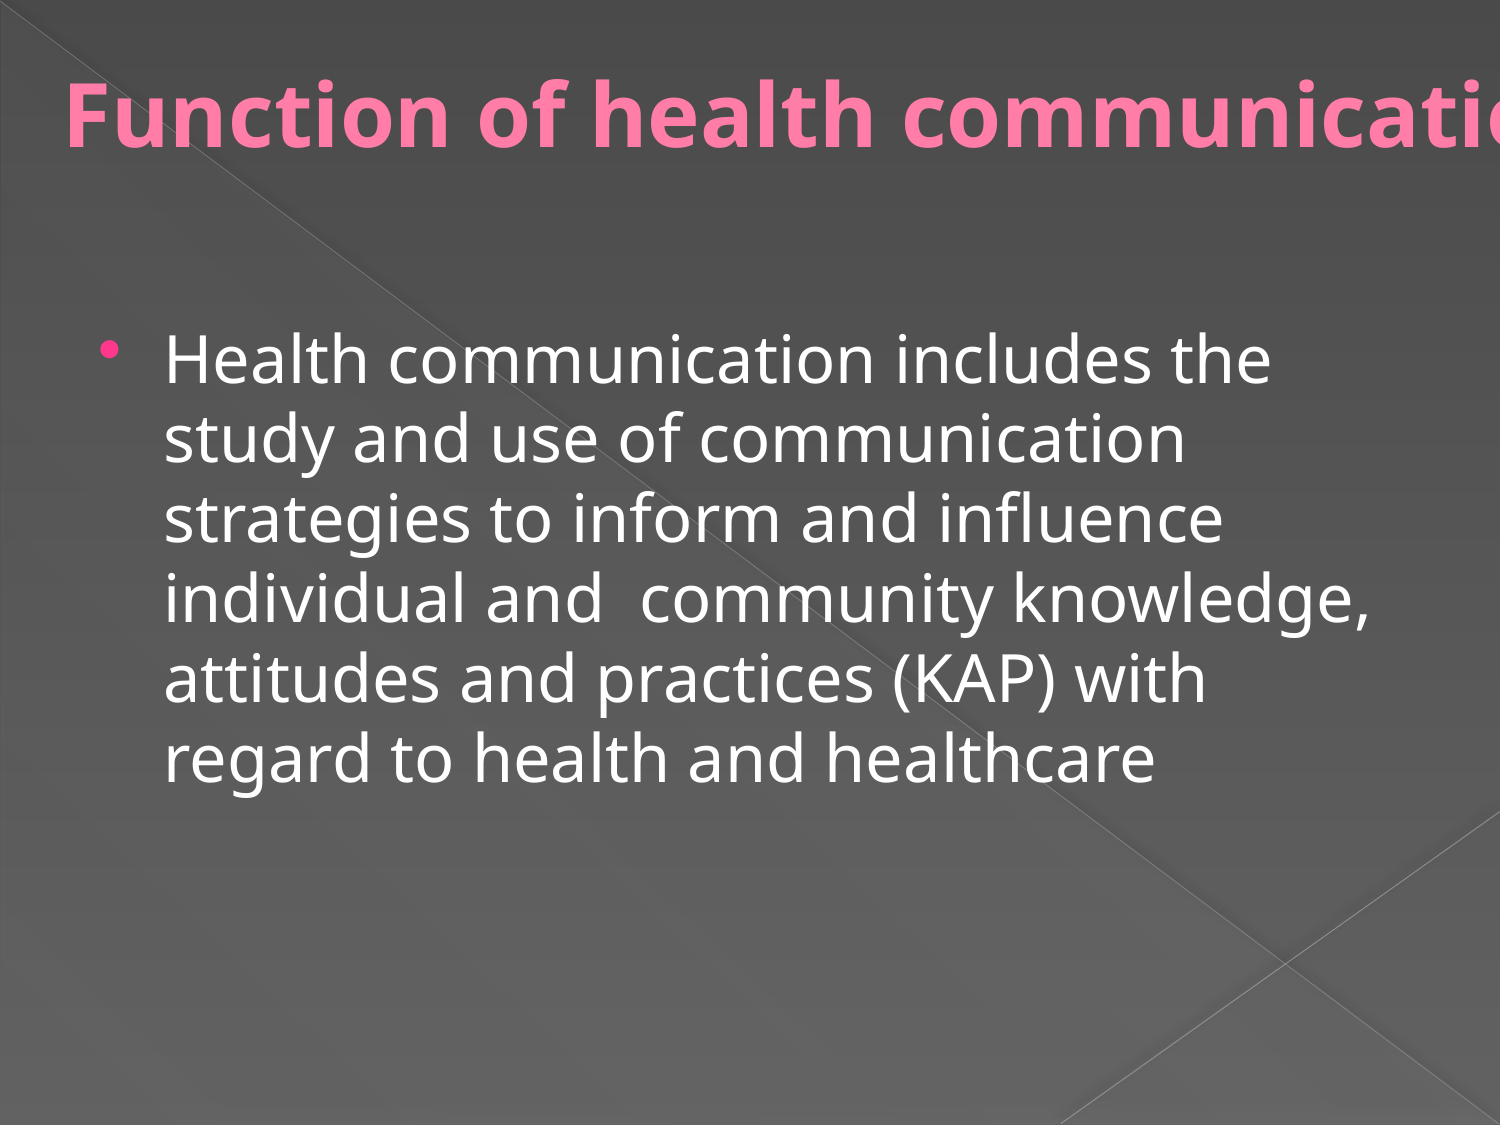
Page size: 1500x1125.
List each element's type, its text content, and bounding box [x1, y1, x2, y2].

list Health communication includes the study and use of communication strategies to inform and influence individual and community knowledge, attitudes and practices (KAP) with regard to health and healthcare [75, 308, 1425, 1059]
title Function of health communication [0, 50, 1500, 280]
